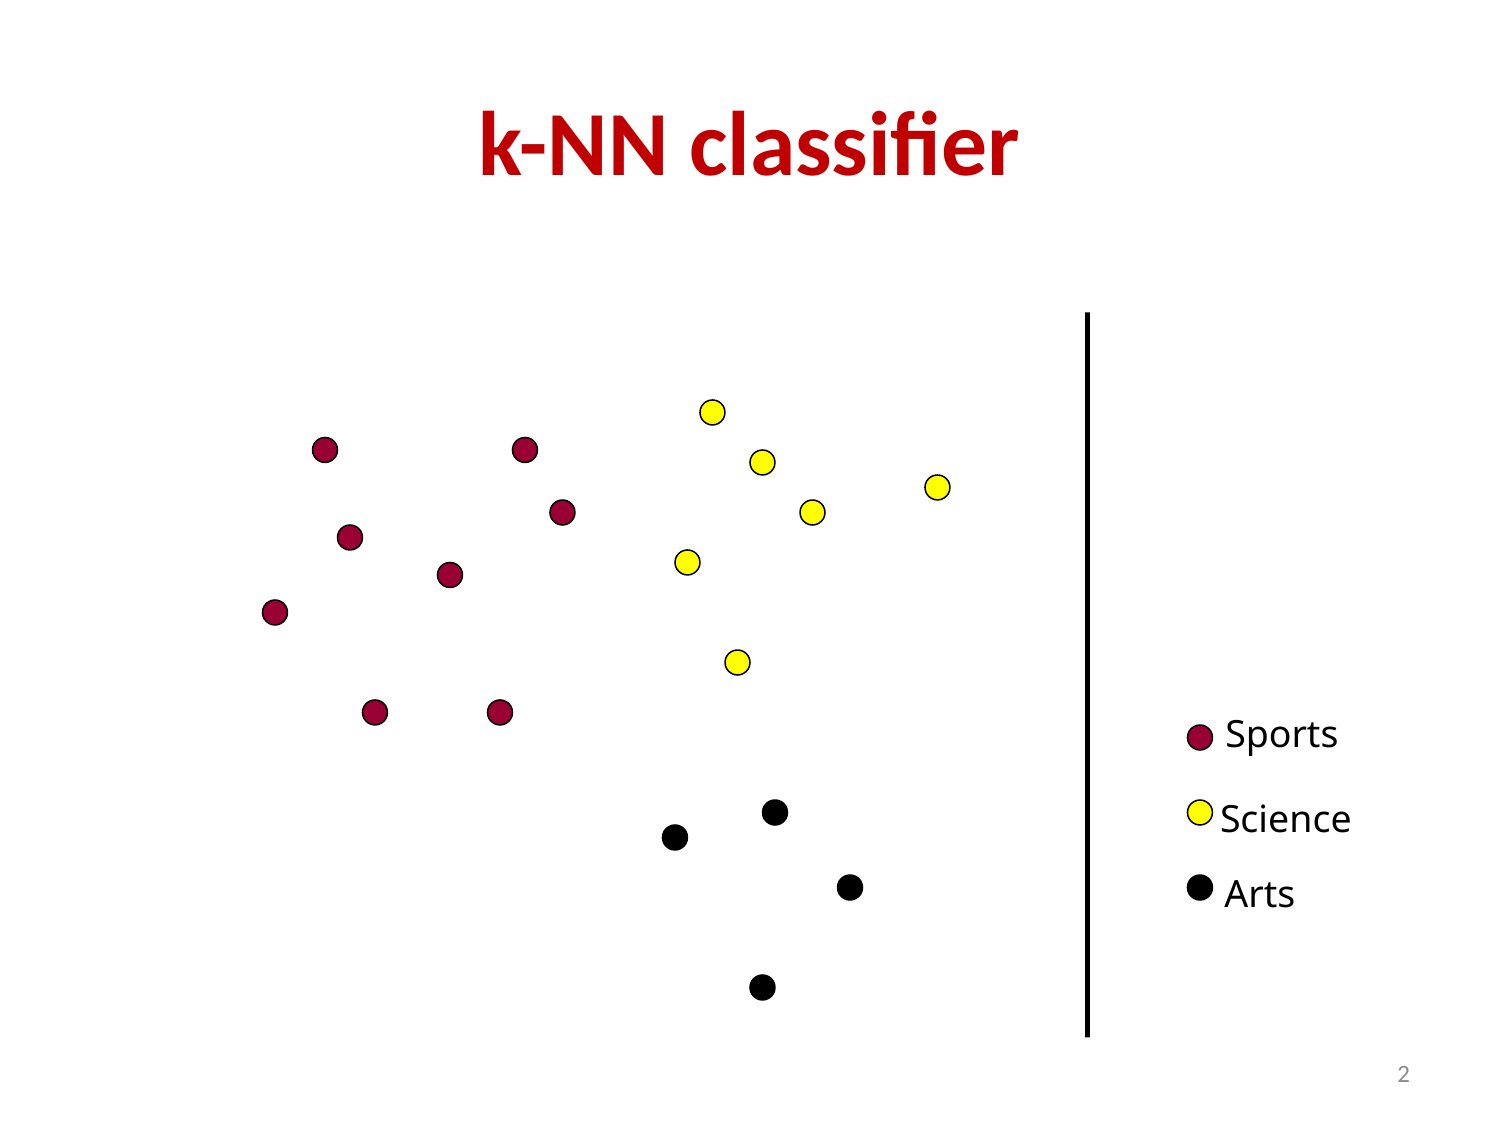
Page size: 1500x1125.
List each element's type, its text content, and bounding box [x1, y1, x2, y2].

text_box [699, 399, 725, 425]
text_box [262, 600, 288, 625]
text_box [662, 825, 688, 850]
text_box [487, 699, 513, 725]
text_box [725, 650, 751, 676]
text_box Arts [1209, 862, 1311, 923]
text_box [750, 975, 775, 1000]
slide_number 2 [1074, 1042, 1425, 1103]
text_box [750, 450, 775, 475]
text_box [837, 875, 863, 901]
text_box [675, 549, 700, 575]
text_box [924, 474, 950, 500]
text_box [312, 437, 338, 463]
text_box [1187, 800, 1205, 826]
text_box [437, 562, 463, 588]
title k-NN classifier [75, 45, 1425, 233]
text_box [337, 525, 363, 550]
text_box [762, 800, 788, 826]
text_box [362, 699, 388, 725]
text_box [800, 500, 826, 526]
text_box Science [1205, 787, 1367, 848]
text_box Sports [1210, 702, 1354, 762]
text_box [512, 437, 538, 463]
text_box [549, 500, 575, 526]
text_box [1187, 875, 1209, 901]
text_box [1187, 725, 1210, 751]
